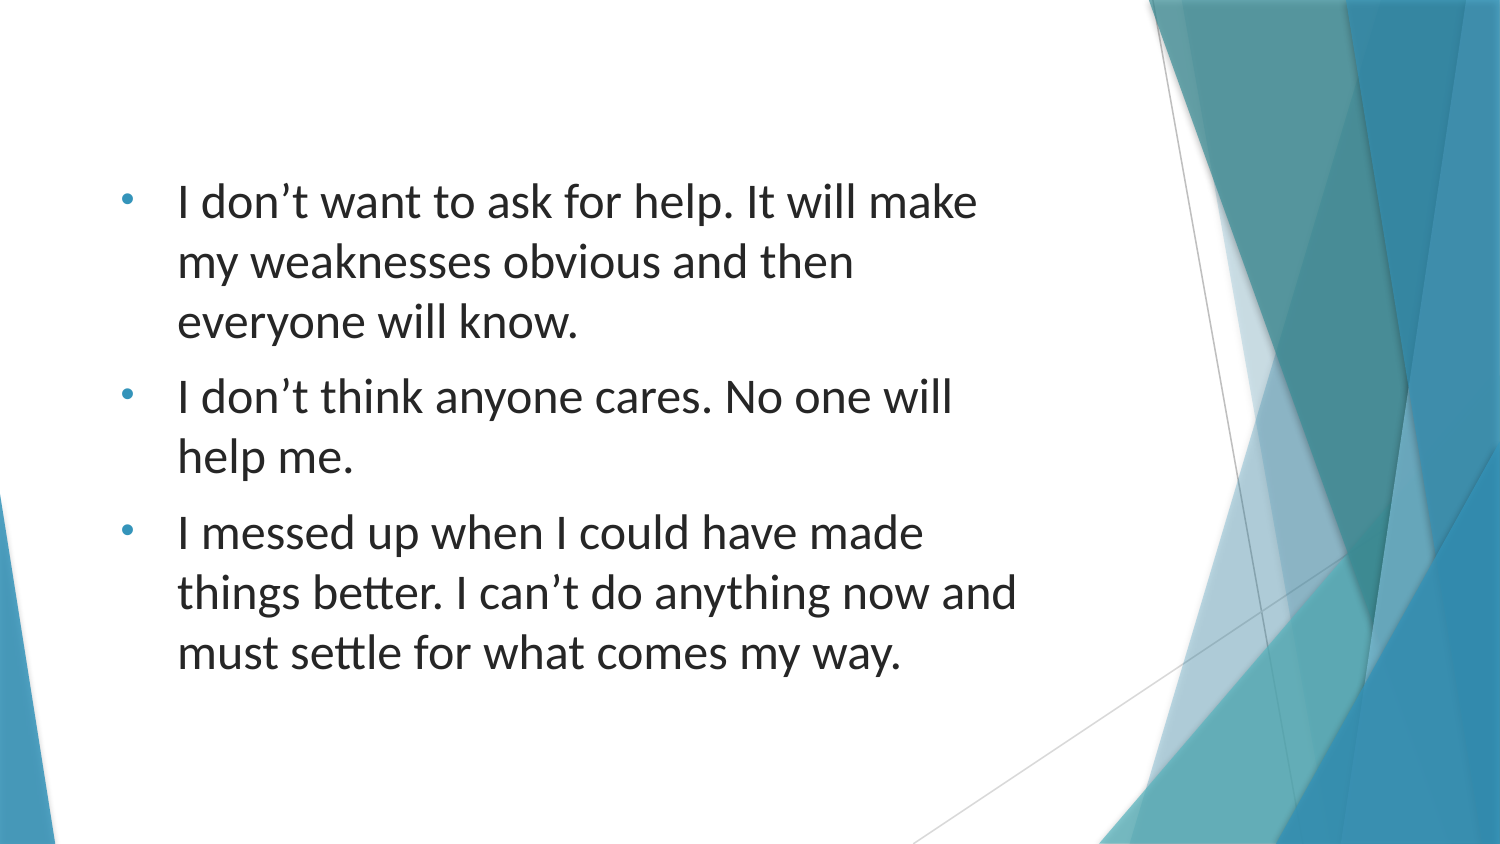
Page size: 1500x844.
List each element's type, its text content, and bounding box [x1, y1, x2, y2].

text_box I don’t want to ask for help. It will make my weaknesses obvious and then everyone will know. I don’t think anyone cares. No one will help me. I messed up when I could have made things better. I can’t do anything now and must settle for what comes my way. [105, 160, 1058, 706]
